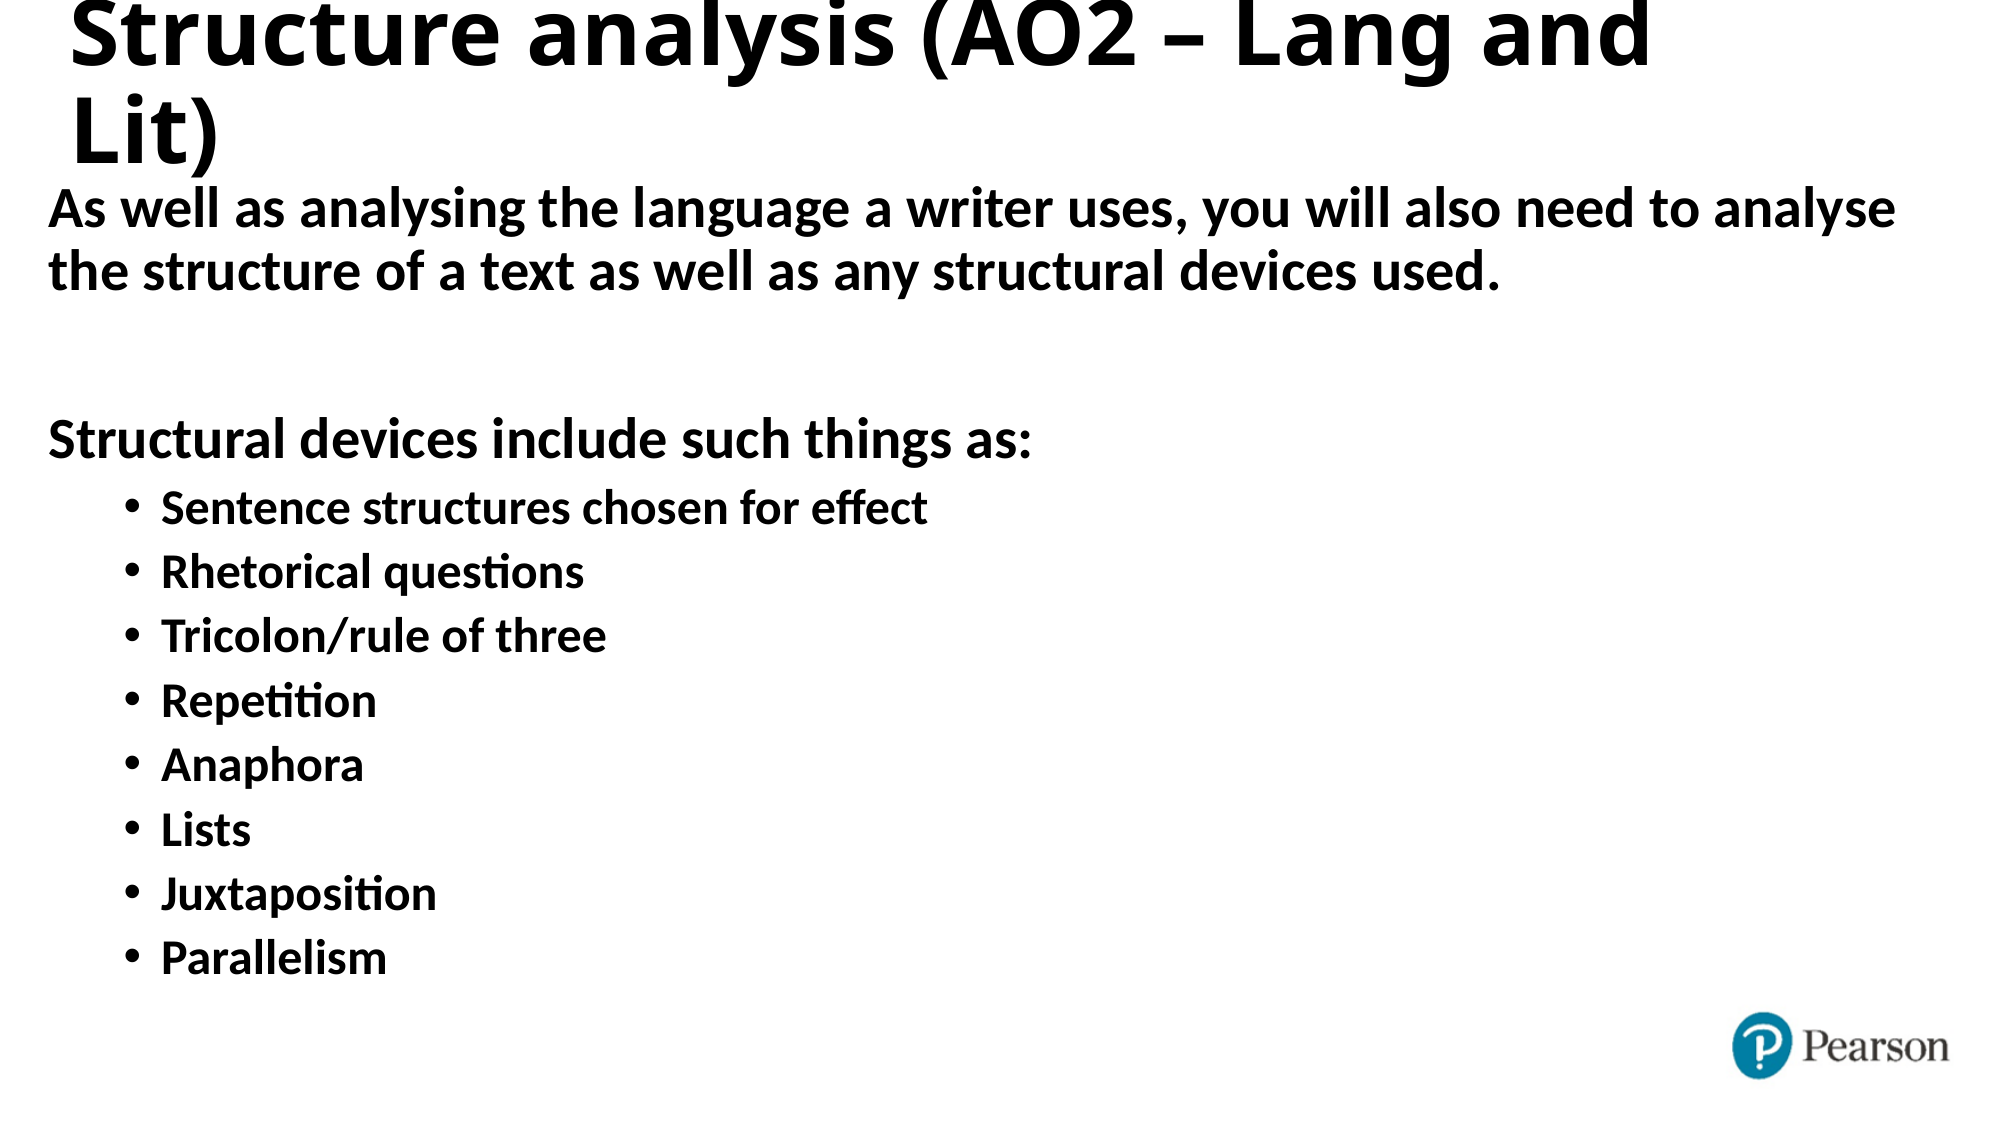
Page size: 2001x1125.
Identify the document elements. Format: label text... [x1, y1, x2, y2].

title Structure analysis (AO2 – Lang and Lit) [54, 26, 1780, 144]
list As well as analysing the language a writer uses, you will also need to analyse the structure of a text as well as any structural devices used. Structural devices include such things as: Sentence structures chosen for effect Rhetorical questions Tricolon/rule of three Repetition Anaphora Lists Juxtaposition Parallelism [33, 170, 1957, 1082]
picture [1722, 997, 1960, 1090]
